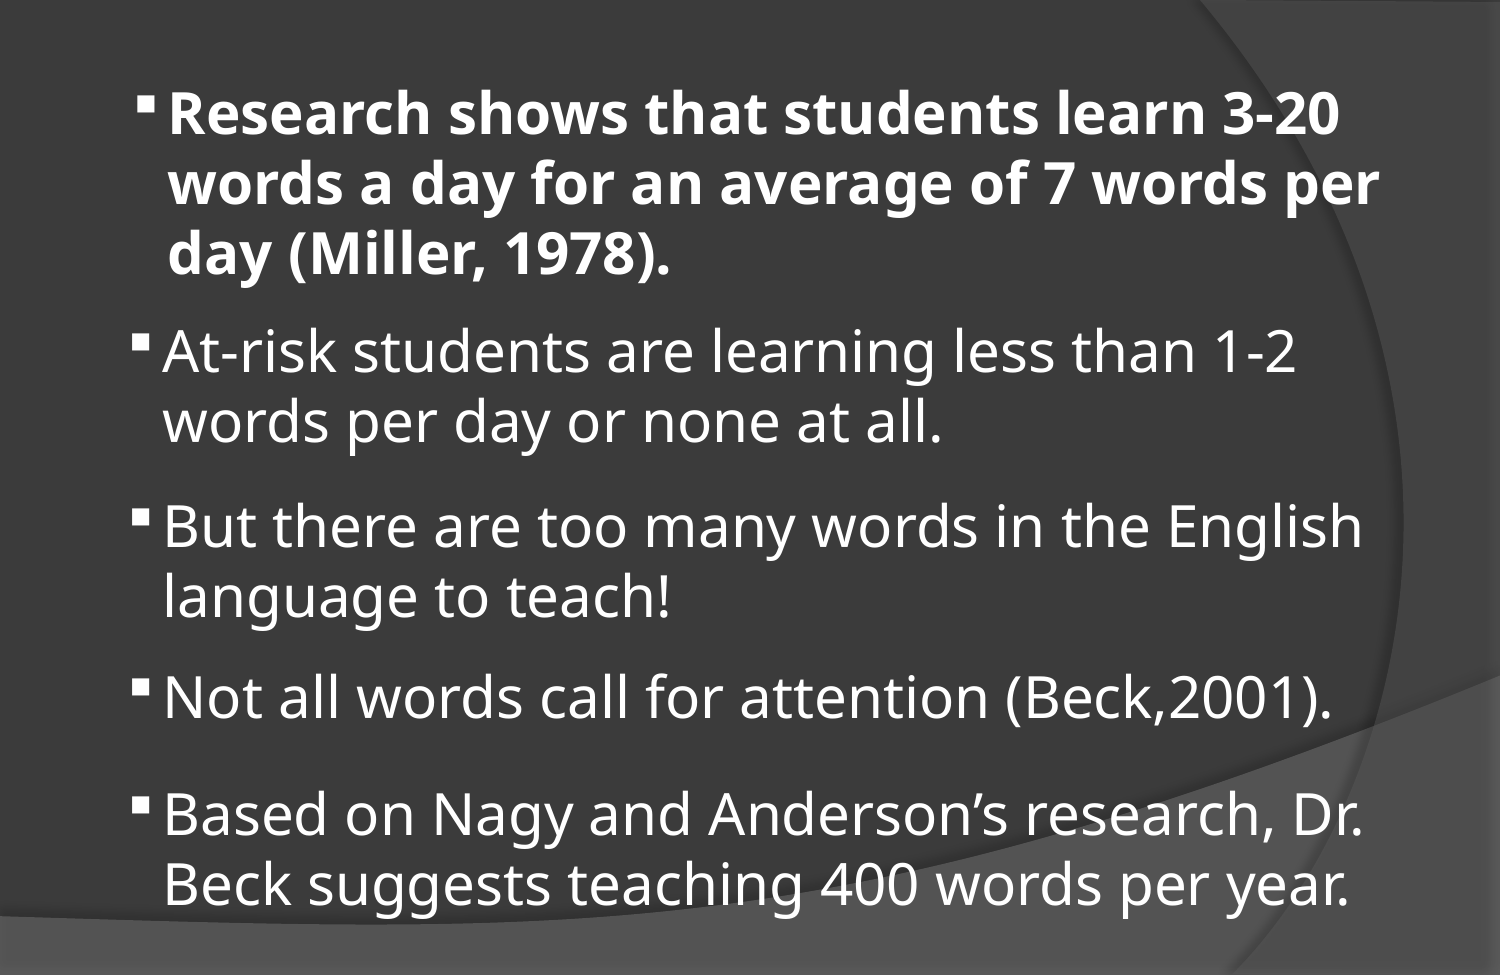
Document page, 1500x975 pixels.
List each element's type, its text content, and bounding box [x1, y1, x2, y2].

text_box Not all words call for attention (Beck,2001). [112, 652, 1450, 738]
text_box But there are too many words in the English language to teach! [112, 482, 1400, 637]
text_box Based on Nagy and Anderson’s research, Dr. Beck suggests teaching 400 words per year. [112, 769, 1413, 925]
title Research shows that students learn 3-20 words a day for an average of 7 words per day (Miller, 1978). [124, 74, 1451, 288]
text_box At-risk students are learning less than 1-2 words per day or none at all. [112, 307, 1400, 462]
